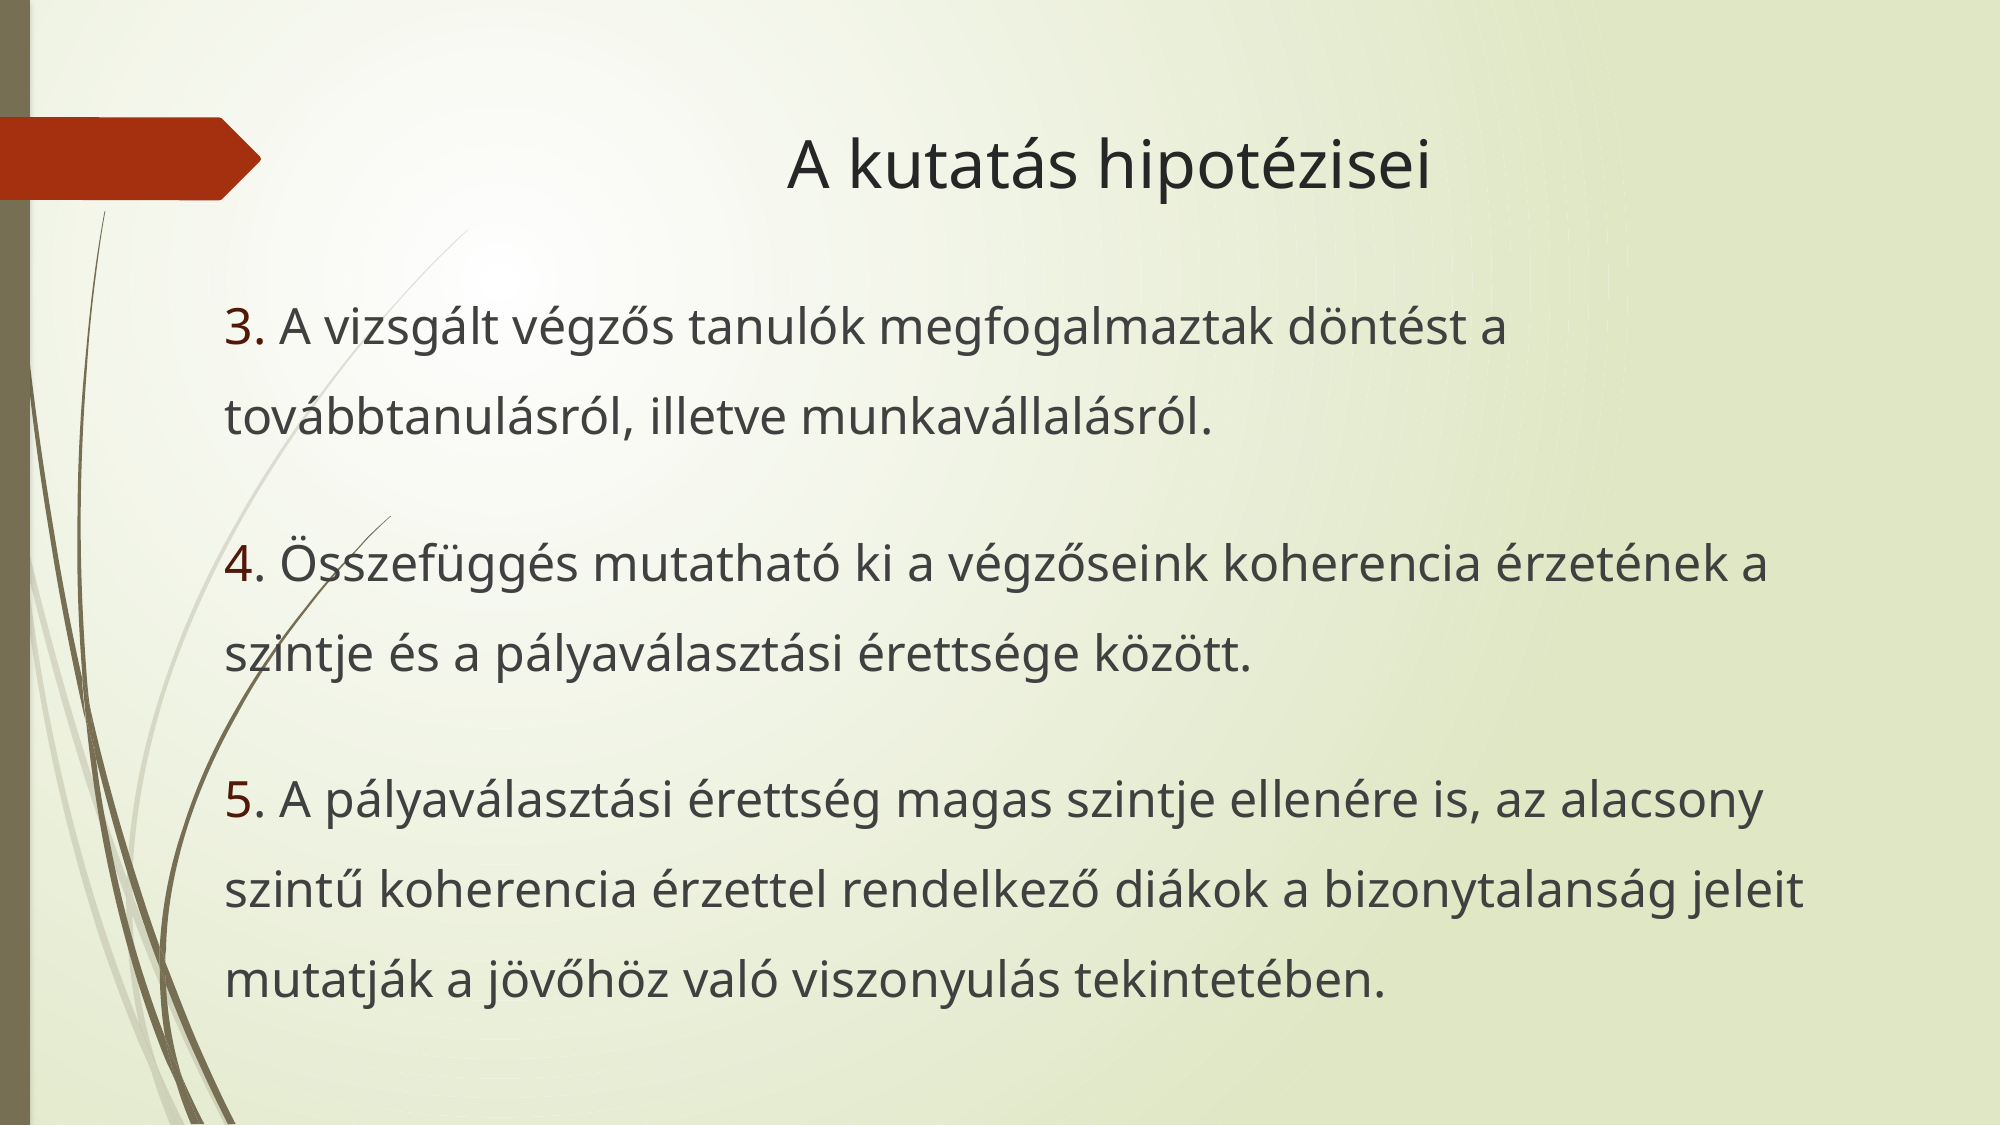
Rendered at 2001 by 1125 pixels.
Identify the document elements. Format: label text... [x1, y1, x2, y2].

title A kutatás hipotézisei [342, 114, 1880, 222]
list 3. A vizsgált végzős tanulók megfogalmaztak döntést a továbbtanulásról, illetve munkavállalásról. 4. Összefüggés mutatható ki a végzőseink koherencia érzetének a szintje és a pályaválasztási érettsége között. 5. A pályaválasztási érettség magas szintje ellenére is, az alacsony szintű koherencia érzettel rendelkező diákok a bizonytalanság jeleit mutatják a jövőhöz való viszonyulás tekintetében. [209, 257, 1863, 1071]
